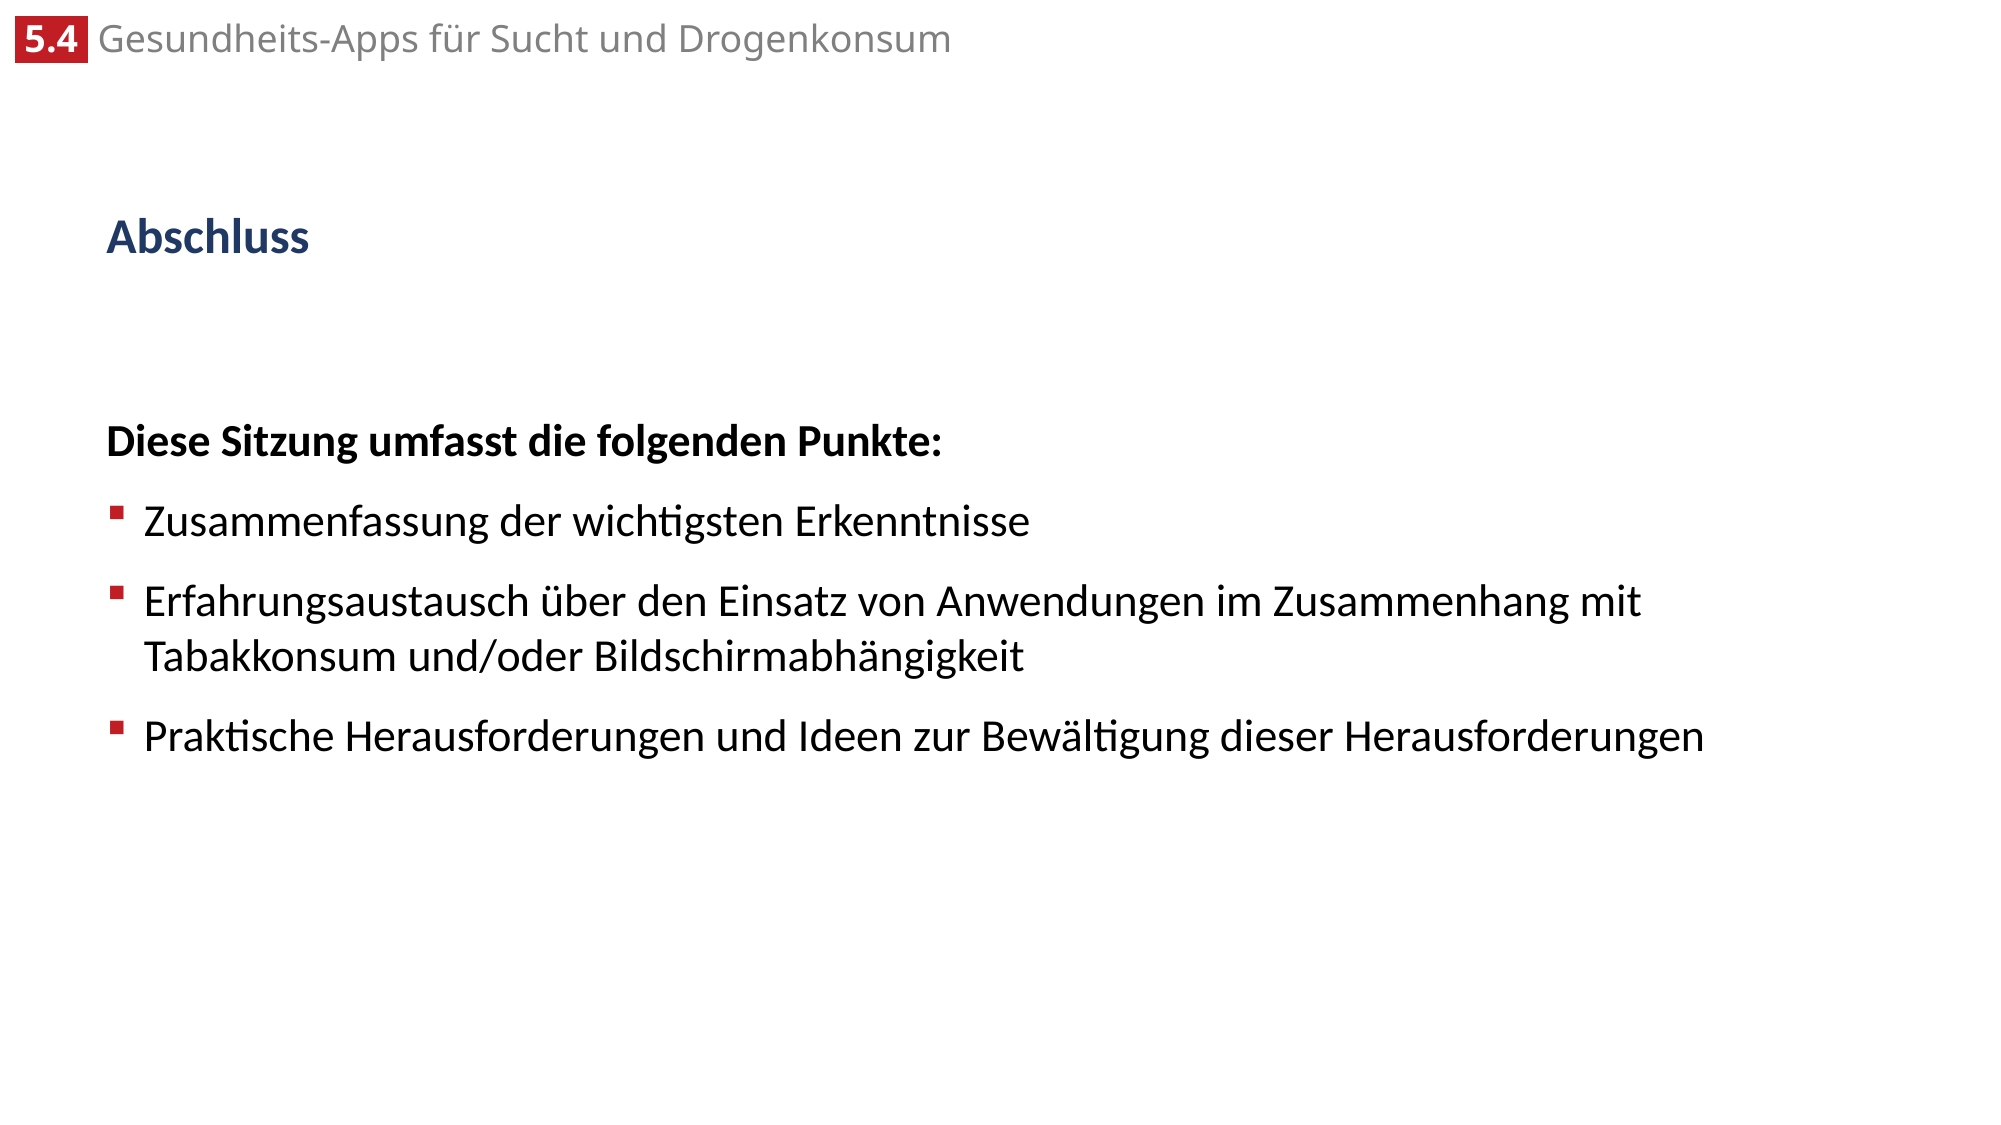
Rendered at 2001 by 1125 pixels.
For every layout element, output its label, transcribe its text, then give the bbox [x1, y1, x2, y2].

list Diese Sitzung umfasst die folgenden Punkte: Zusammenfassung der wichtigsten Erkenntnisse Erfahrungsaustausch über den Einsatz von Anwendungen im Zusammenhang mit Tabakkonsum und/oder Bildschirmabhängigkeit Praktische Herausforderungen und Ideen zur Bewältigung dieser Herausforderungen [91, 403, 1906, 1051]
title Abschluss [91, 177, 1906, 297]
